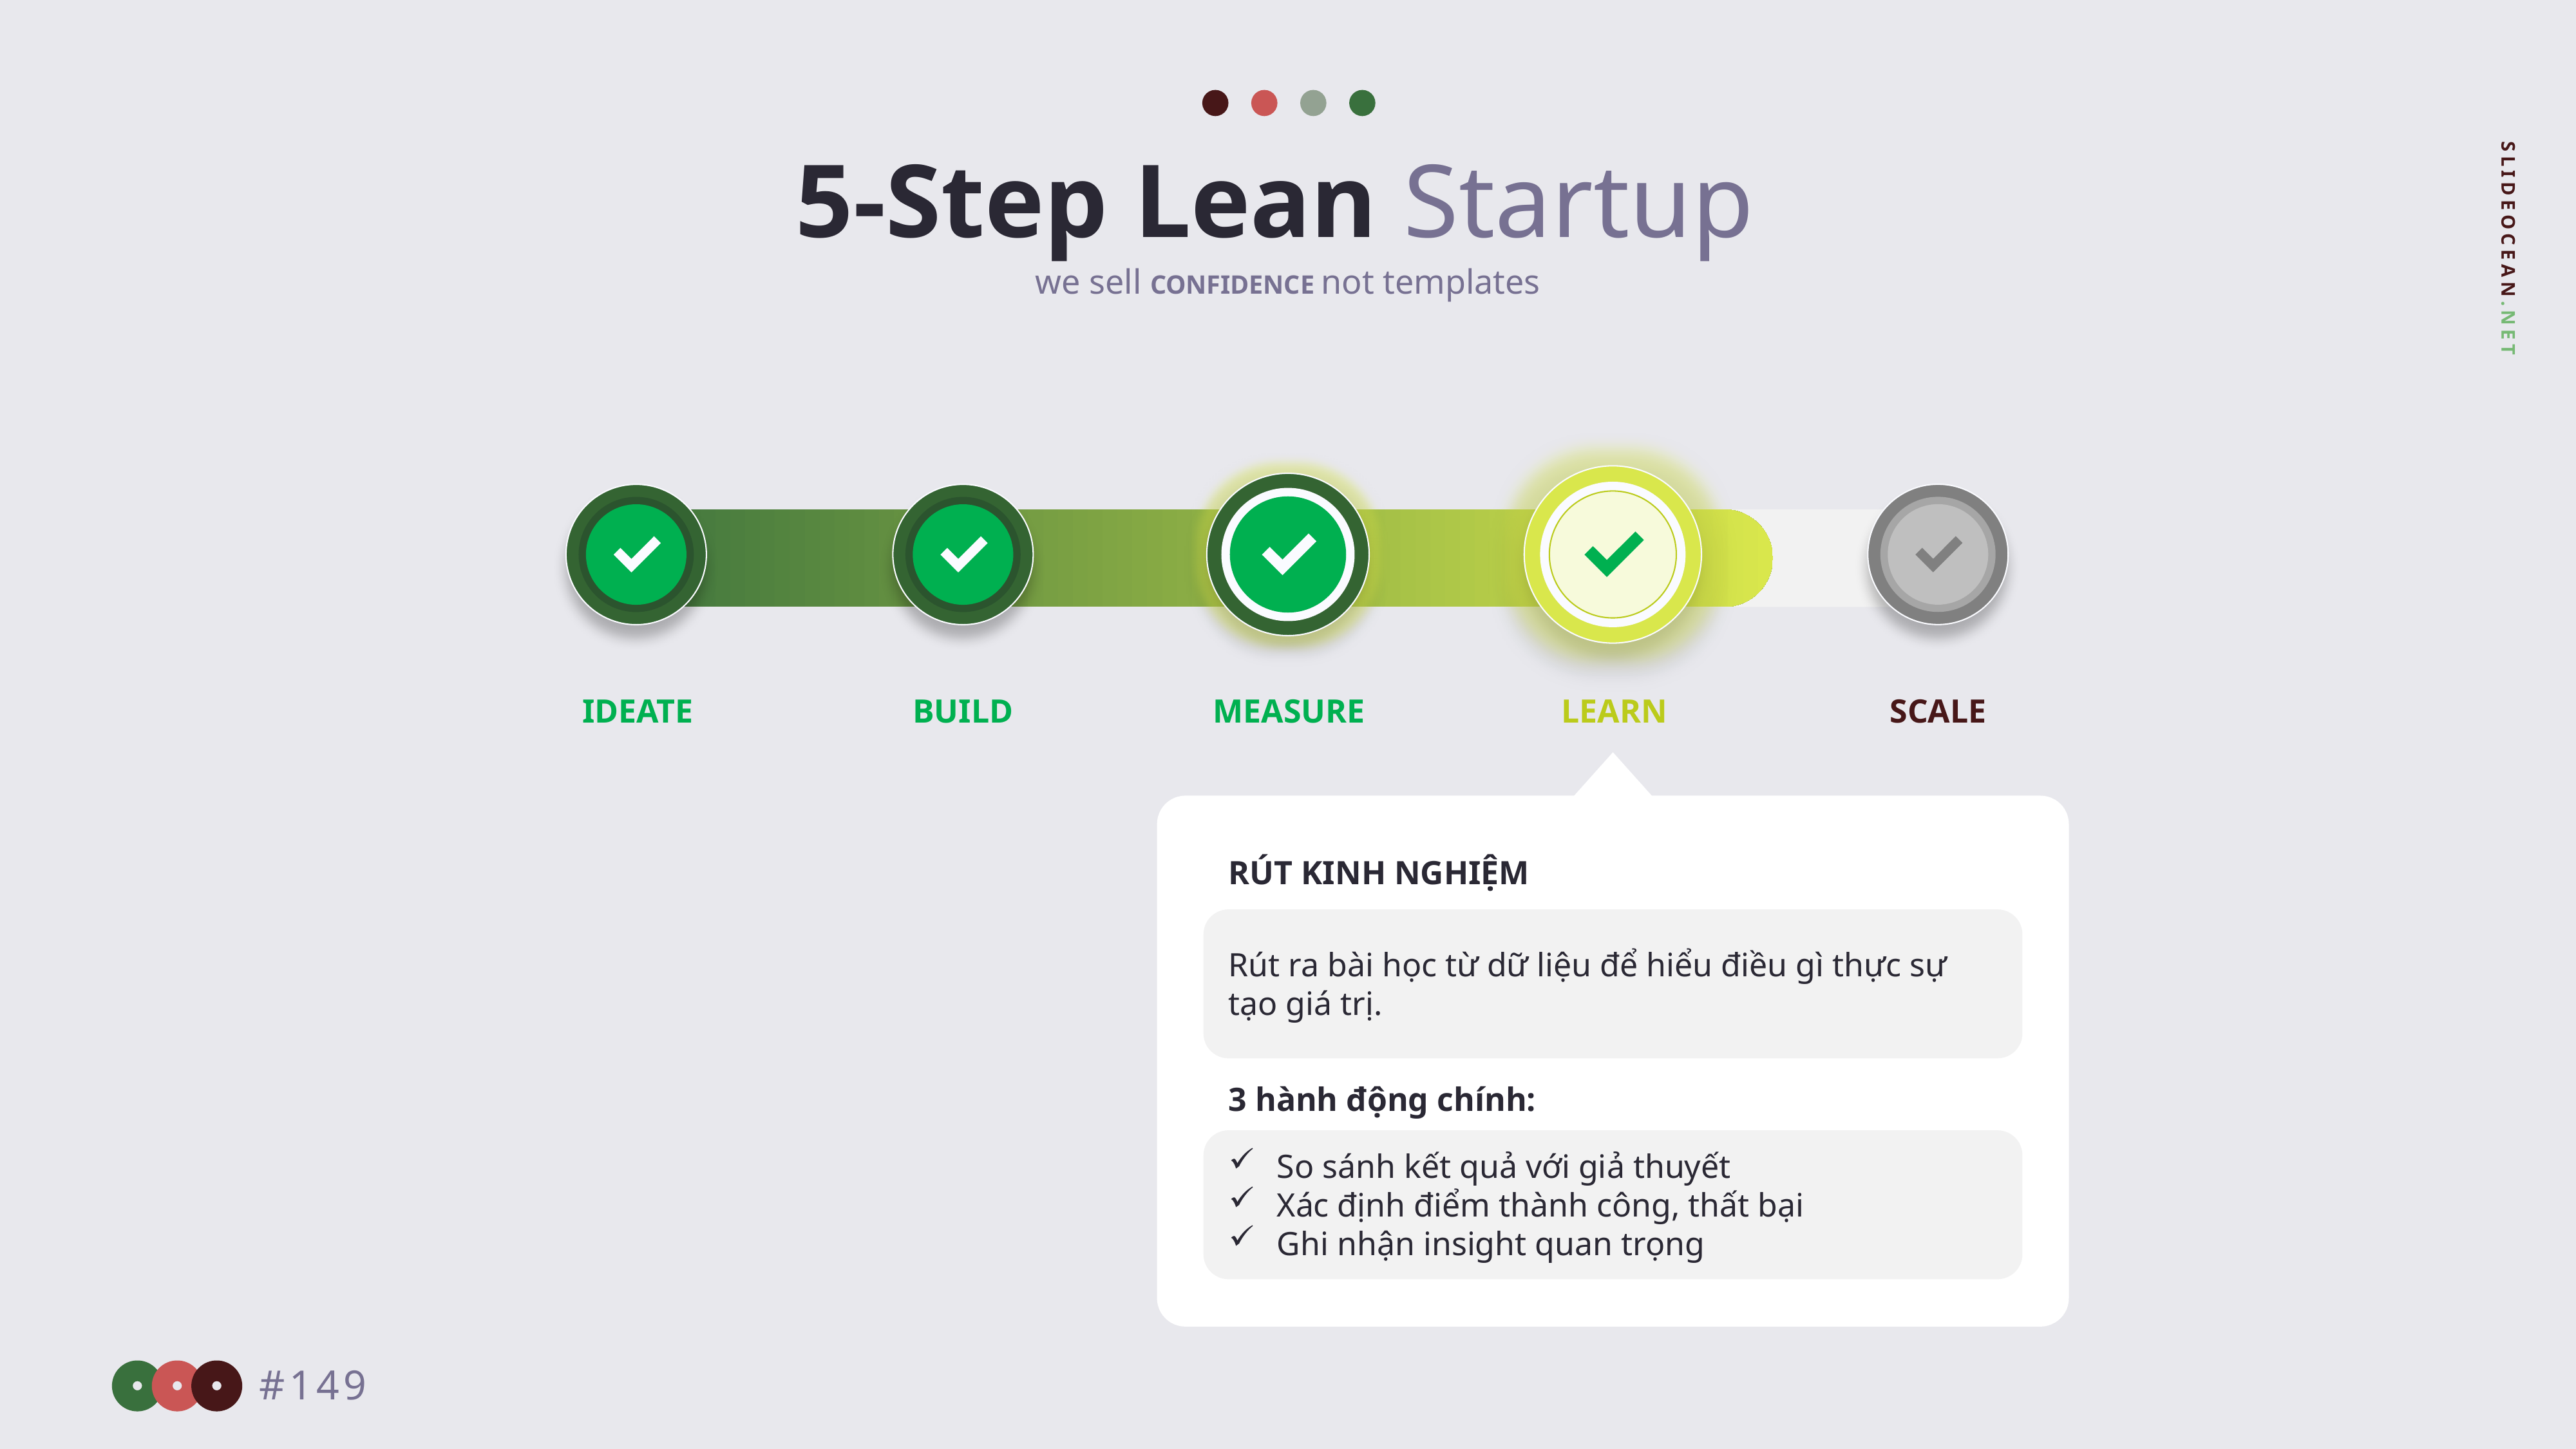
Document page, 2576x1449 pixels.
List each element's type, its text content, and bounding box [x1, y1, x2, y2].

text_box [1377, 508, 1501, 608]
text_box BUILD [791, 686, 1117, 734]
text_box MEASURE [1117, 686, 1443, 734]
text_box [707, 508, 892, 608]
text_box we sell CONFIDENCE not templates [1026, 255, 1550, 306]
text_box #149 [259, 1359, 1142, 1408]
text_box 5-Step Lean Startup [786, 131, 1790, 263]
text_box SCALE [1786, 686, 2110, 734]
text_box [1725, 508, 1774, 608]
text_box [1034, 508, 1198, 608]
text_box [1250, 89, 1279, 117]
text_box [1157, 752, 2070, 1327]
text_box [1730, 508, 1867, 608]
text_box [1524, 465, 1702, 644]
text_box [1206, 473, 1370, 636]
text_box [1201, 89, 1230, 117]
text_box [892, 484, 1034, 625]
text_box LEARN [1443, 686, 1786, 734]
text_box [565, 484, 707, 625]
text_box [1348, 89, 1377, 117]
text_box IDEATE [467, 686, 791, 734]
text_box [1299, 89, 1328, 117]
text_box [1867, 484, 2009, 625]
